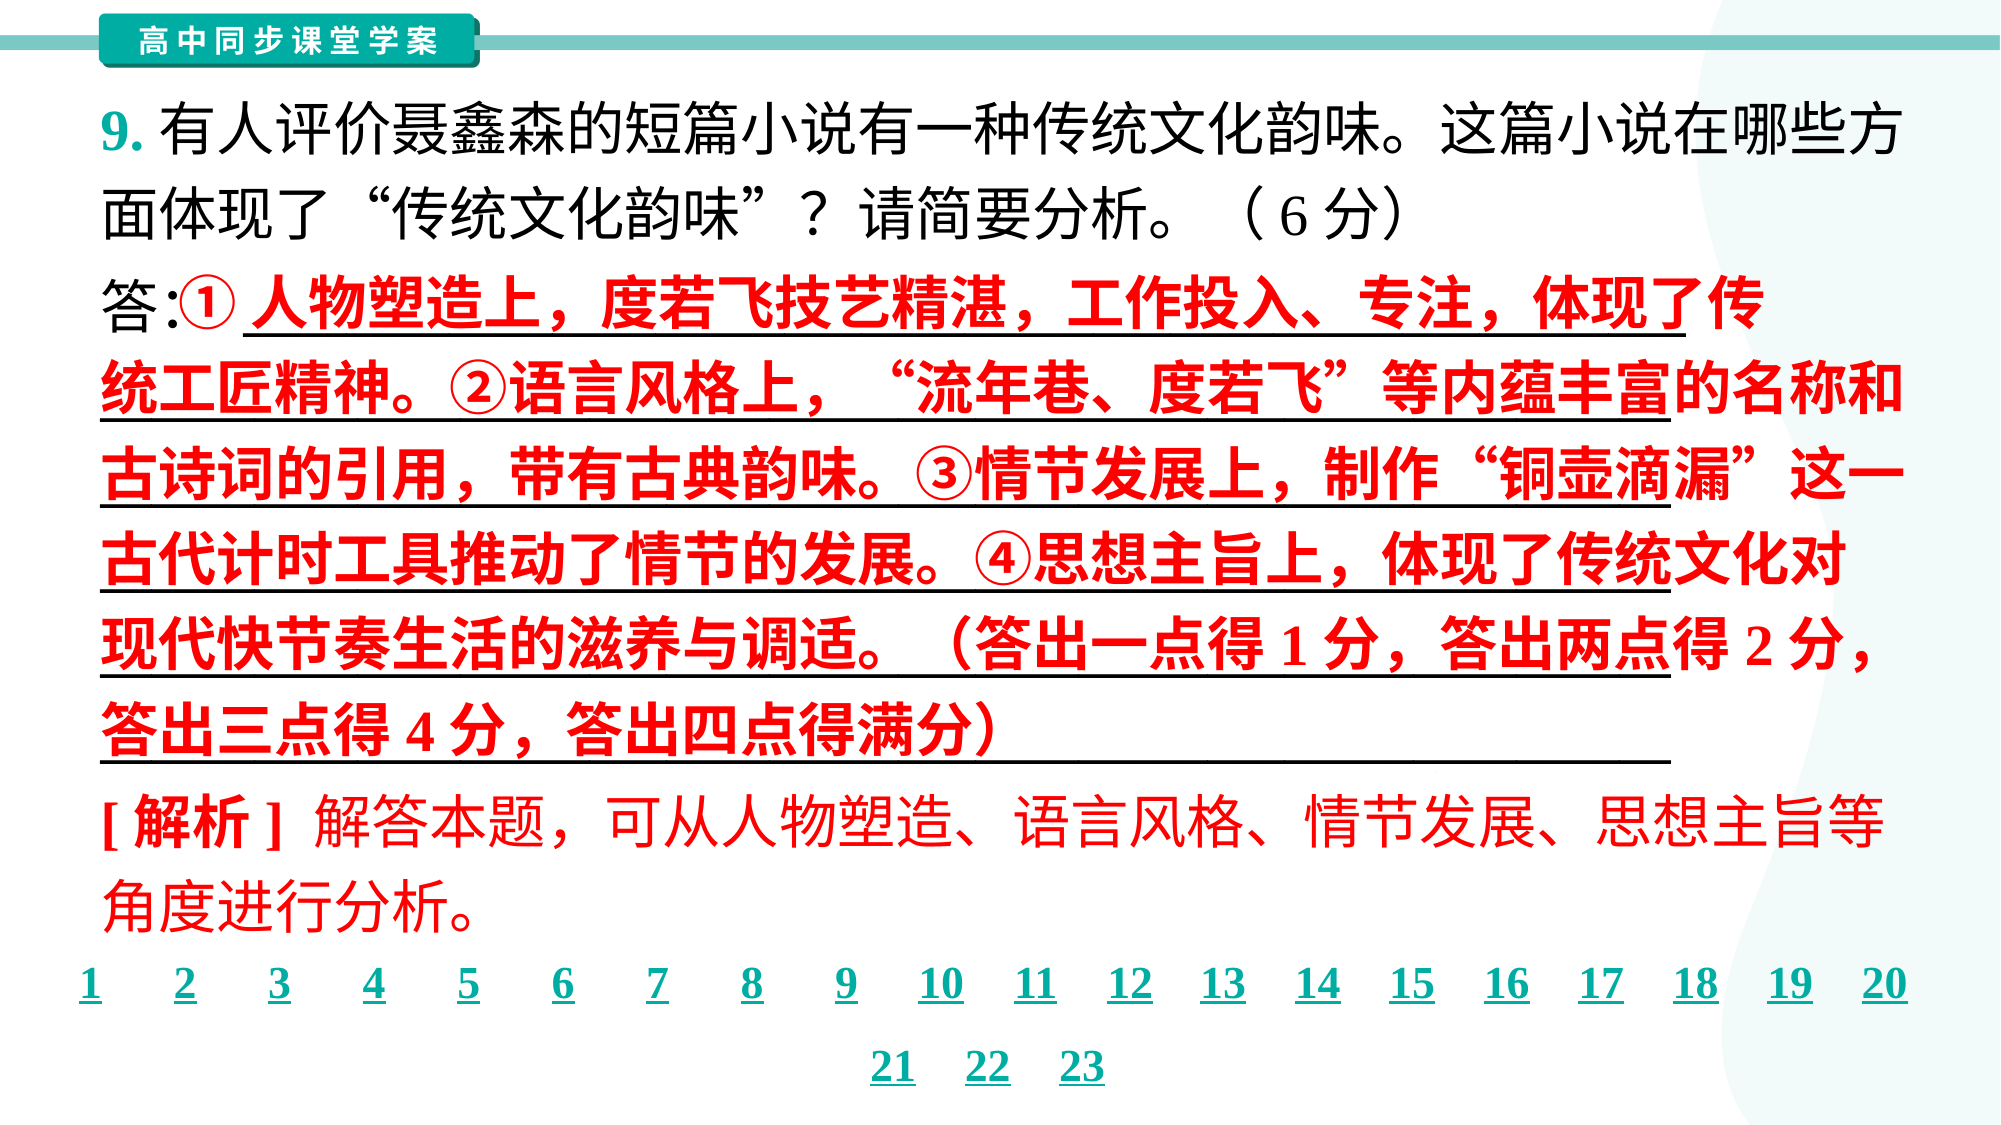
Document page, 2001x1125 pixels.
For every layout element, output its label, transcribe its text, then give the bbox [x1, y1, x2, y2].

picture [0, 0, 2000, 1125]
text_box ①人物塑造上，度若飞技艺精湛，工作投入、专注，体现了传 统工匠精神。②语言风格上，“流年巷、度若飞”等内蕴丰富的名称和 古诗词的引用，带有古典韵味。③情节发展上，制作“铜壶滴漏”这一 古代计时工具推动了情节的发展。④思想主旨上，体现了传统文化对 现代快节奏生活的滋养与调适。（答出一点得1分，答出两点得2分， 答出三点得4分，答出四点得满分） [100, 250, 1899, 763]
text_box 答： ________________________________________________________ _____________________________________________________________ _____________________________________________________________ _____________________________________________________________ _____________________________________________________________ _____________________________________________________________ [100, 763, 1899, 768]
text_box 9.有人评价聂鑫森的短篇小说有一种传统文化韵味。这篇小说在哪些方 面体现了“传统文化韵味”？请简要分析。（6分） [100, 76, 1899, 248]
text_box [解析] 解答本题，可从人物塑造、语言风格、情节发展、思想主旨等 角度进行分析。 [100, 769, 1899, 941]
